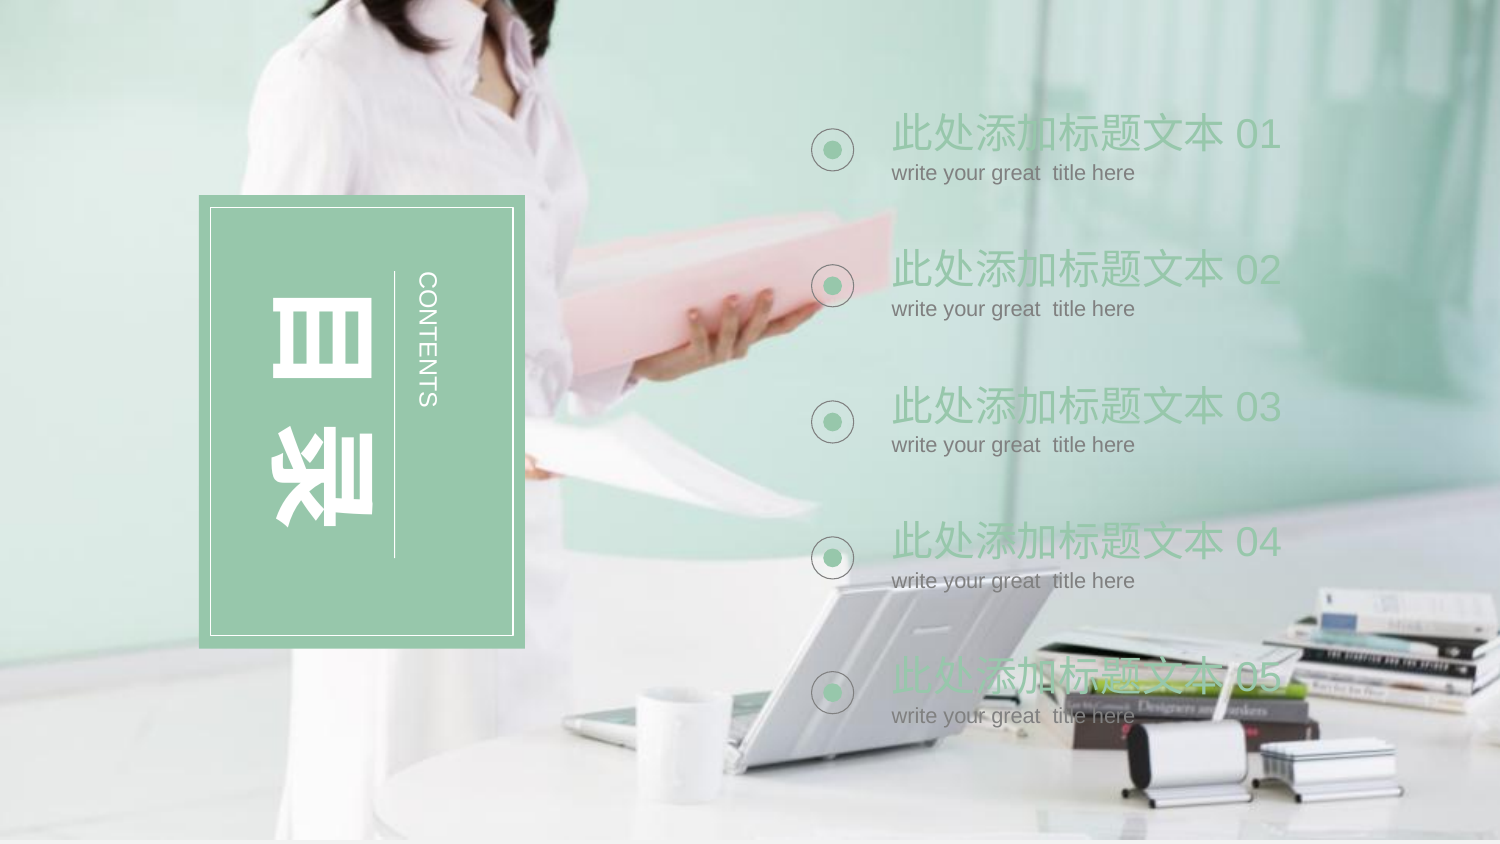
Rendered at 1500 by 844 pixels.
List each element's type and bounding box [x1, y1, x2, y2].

text_box [811, 400, 854, 444]
text_box [811, 128, 854, 172]
text_box [811, 264, 854, 308]
text_box [198, 194, 526, 649]
text_box [811, 536, 854, 580]
text_box [811, 671, 854, 714]
picture [0, 0, 1500, 841]
